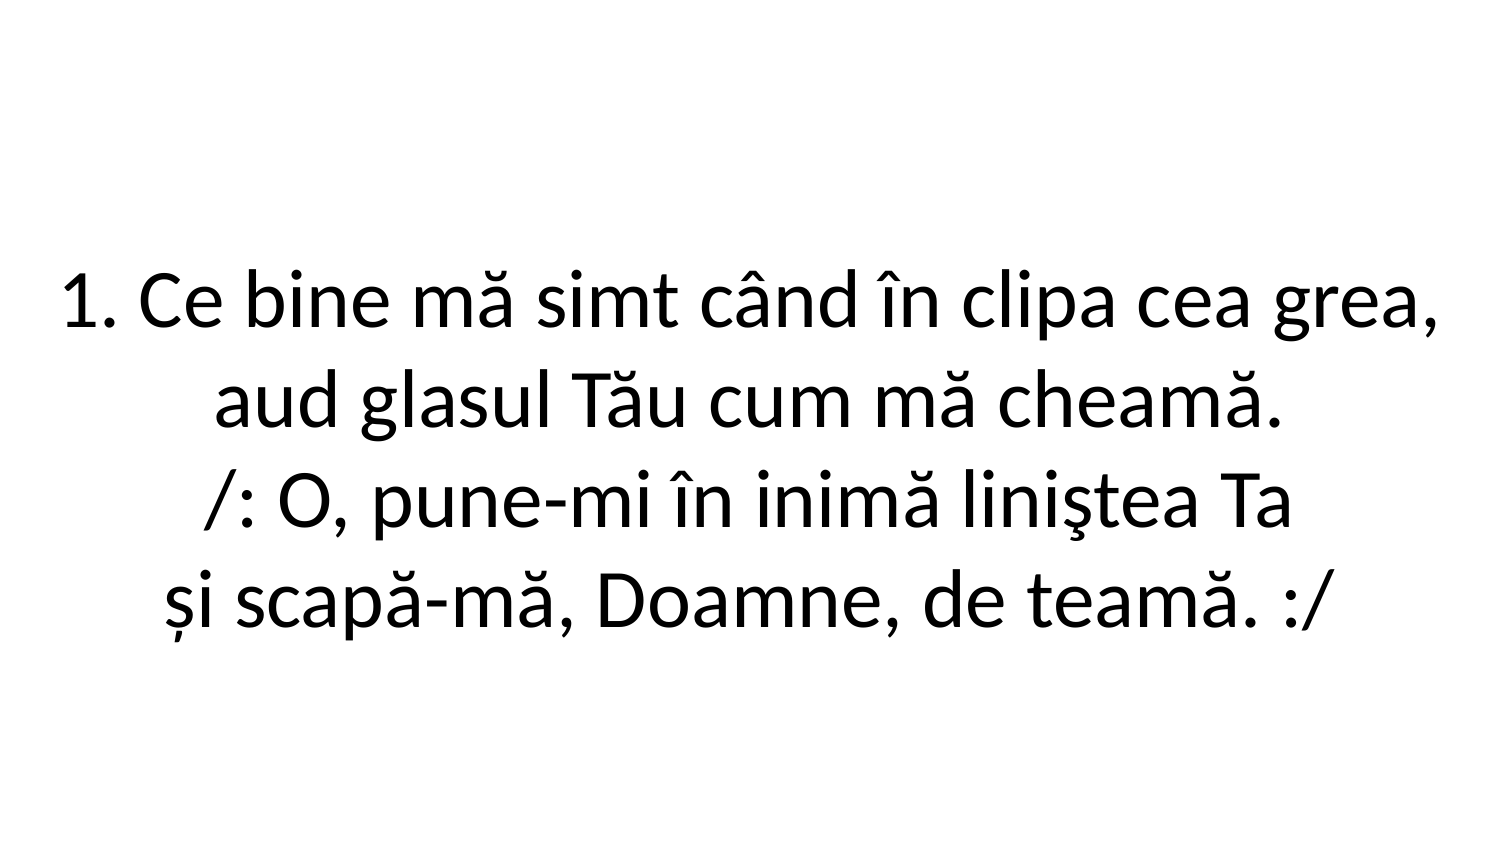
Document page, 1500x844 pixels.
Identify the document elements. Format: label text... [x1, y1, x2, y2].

text_box 1. Ce bine mă simt când în clipa cea grea, aud glasul Tău cum mă cheamă. /: O, pune-mi în inimă liniştea Ta și scapă-mă, Doamne, de teamă. :/ [42, 192, 1458, 652]
